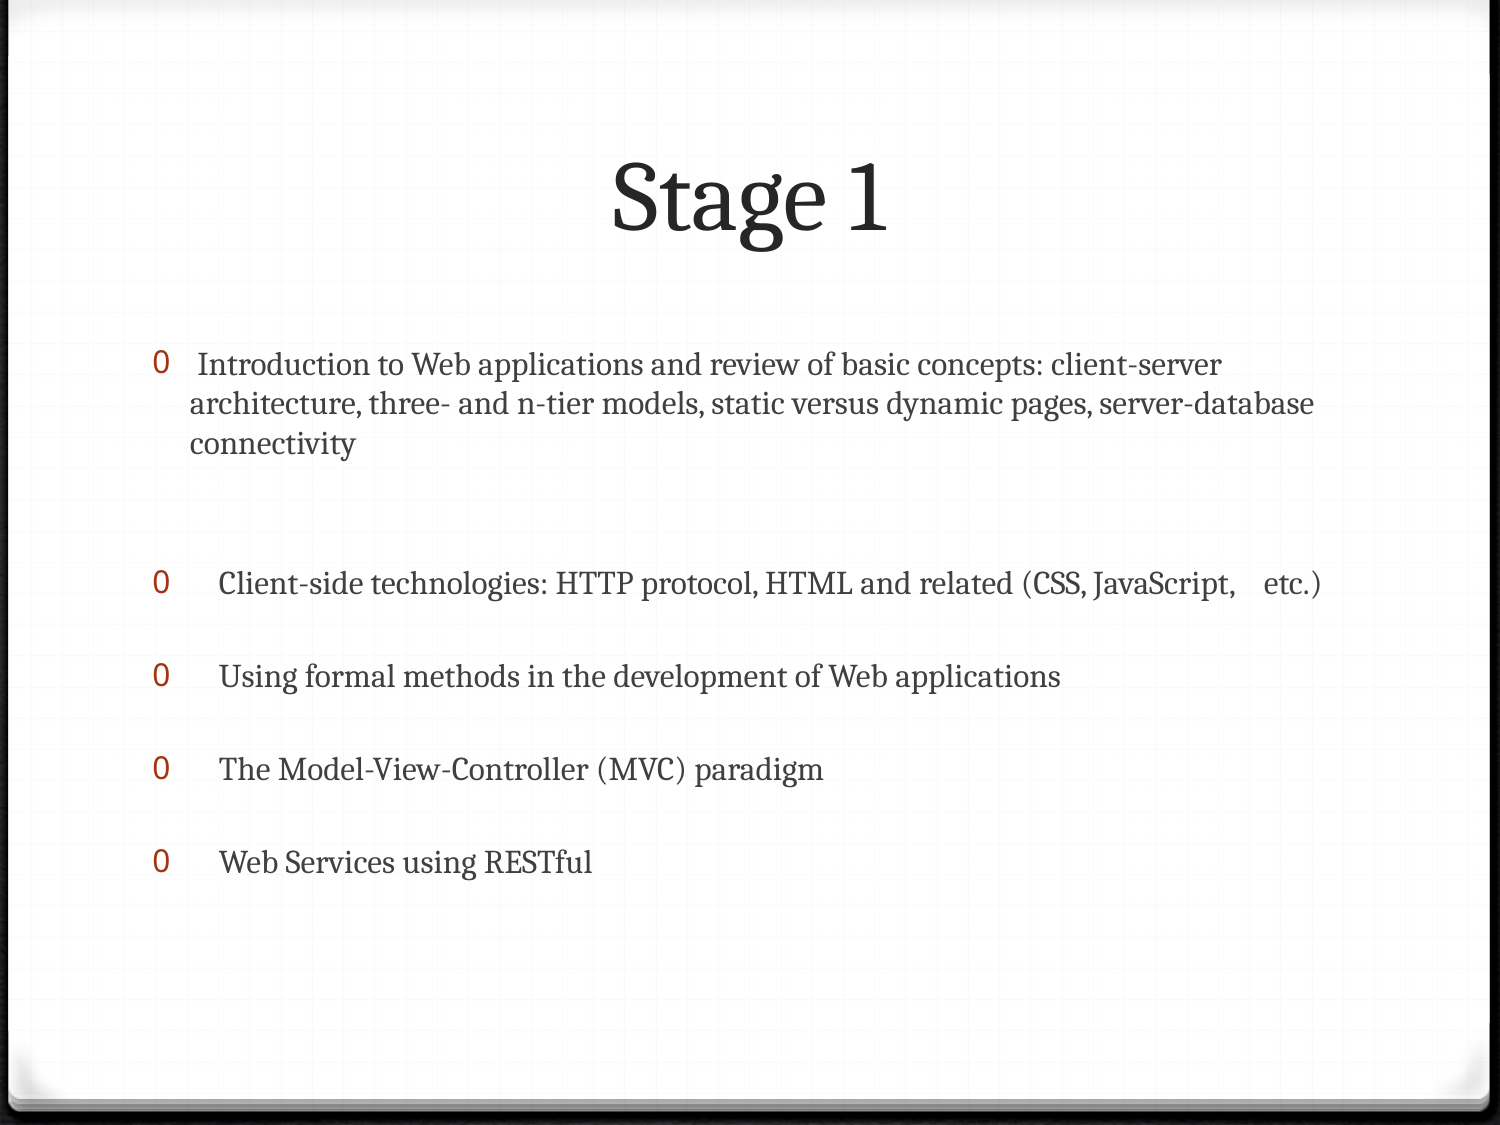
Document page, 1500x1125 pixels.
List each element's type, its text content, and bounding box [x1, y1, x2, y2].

title Stage 1 [90, 71, 1410, 309]
list Introduction to Web applications and review of basic concepts: client-server architecture, three- and n-tier models, static versus dynamic pages, server-database connectivity Client-side technologies: HTTP protocol, HTML and related (CSS, JavaScript, etc.) Using formal methods in the development of Web applications The Model-View-Controller (MVC) paradigm Web Services using RESTful [137, 334, 1363, 983]
picture [0, 0, 1500, 1125]
